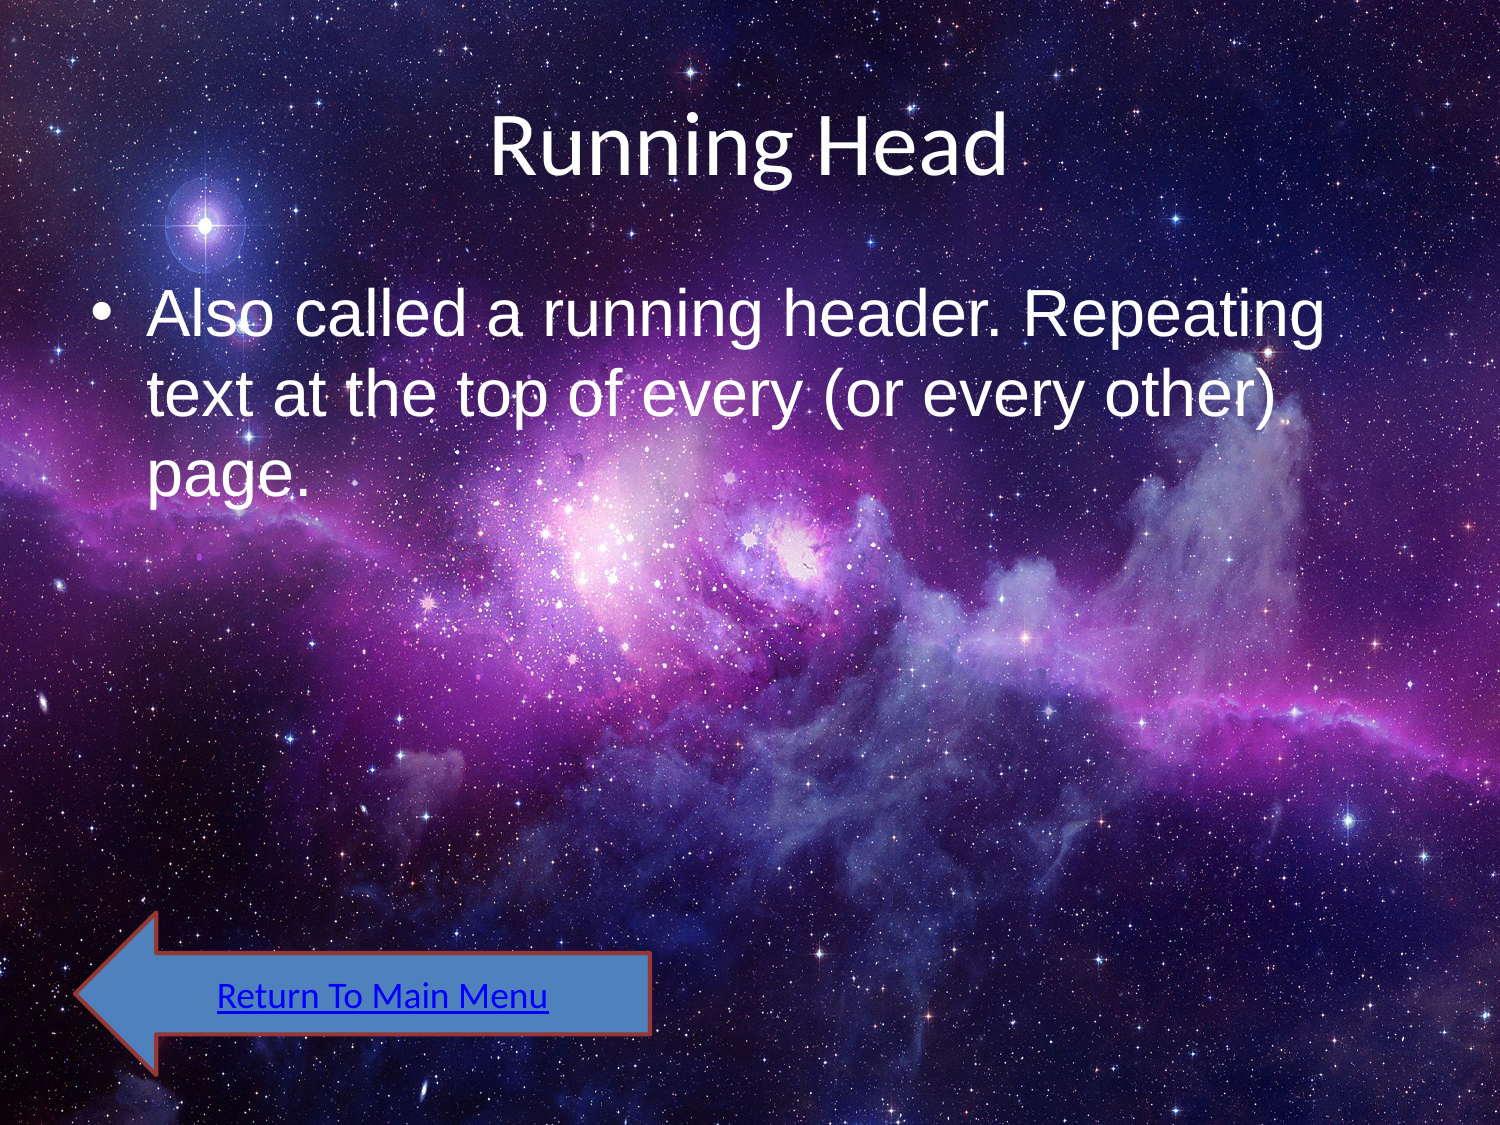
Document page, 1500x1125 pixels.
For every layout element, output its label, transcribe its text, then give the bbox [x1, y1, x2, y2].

text_box Return To Main Menu [72, 910, 653, 1077]
title Running Head [75, 45, 1425, 233]
list Also called a running header. Repeating text at the top of every (or every other) page. [75, 262, 1425, 1005]
picture [0, 0, 1500, 1125]
